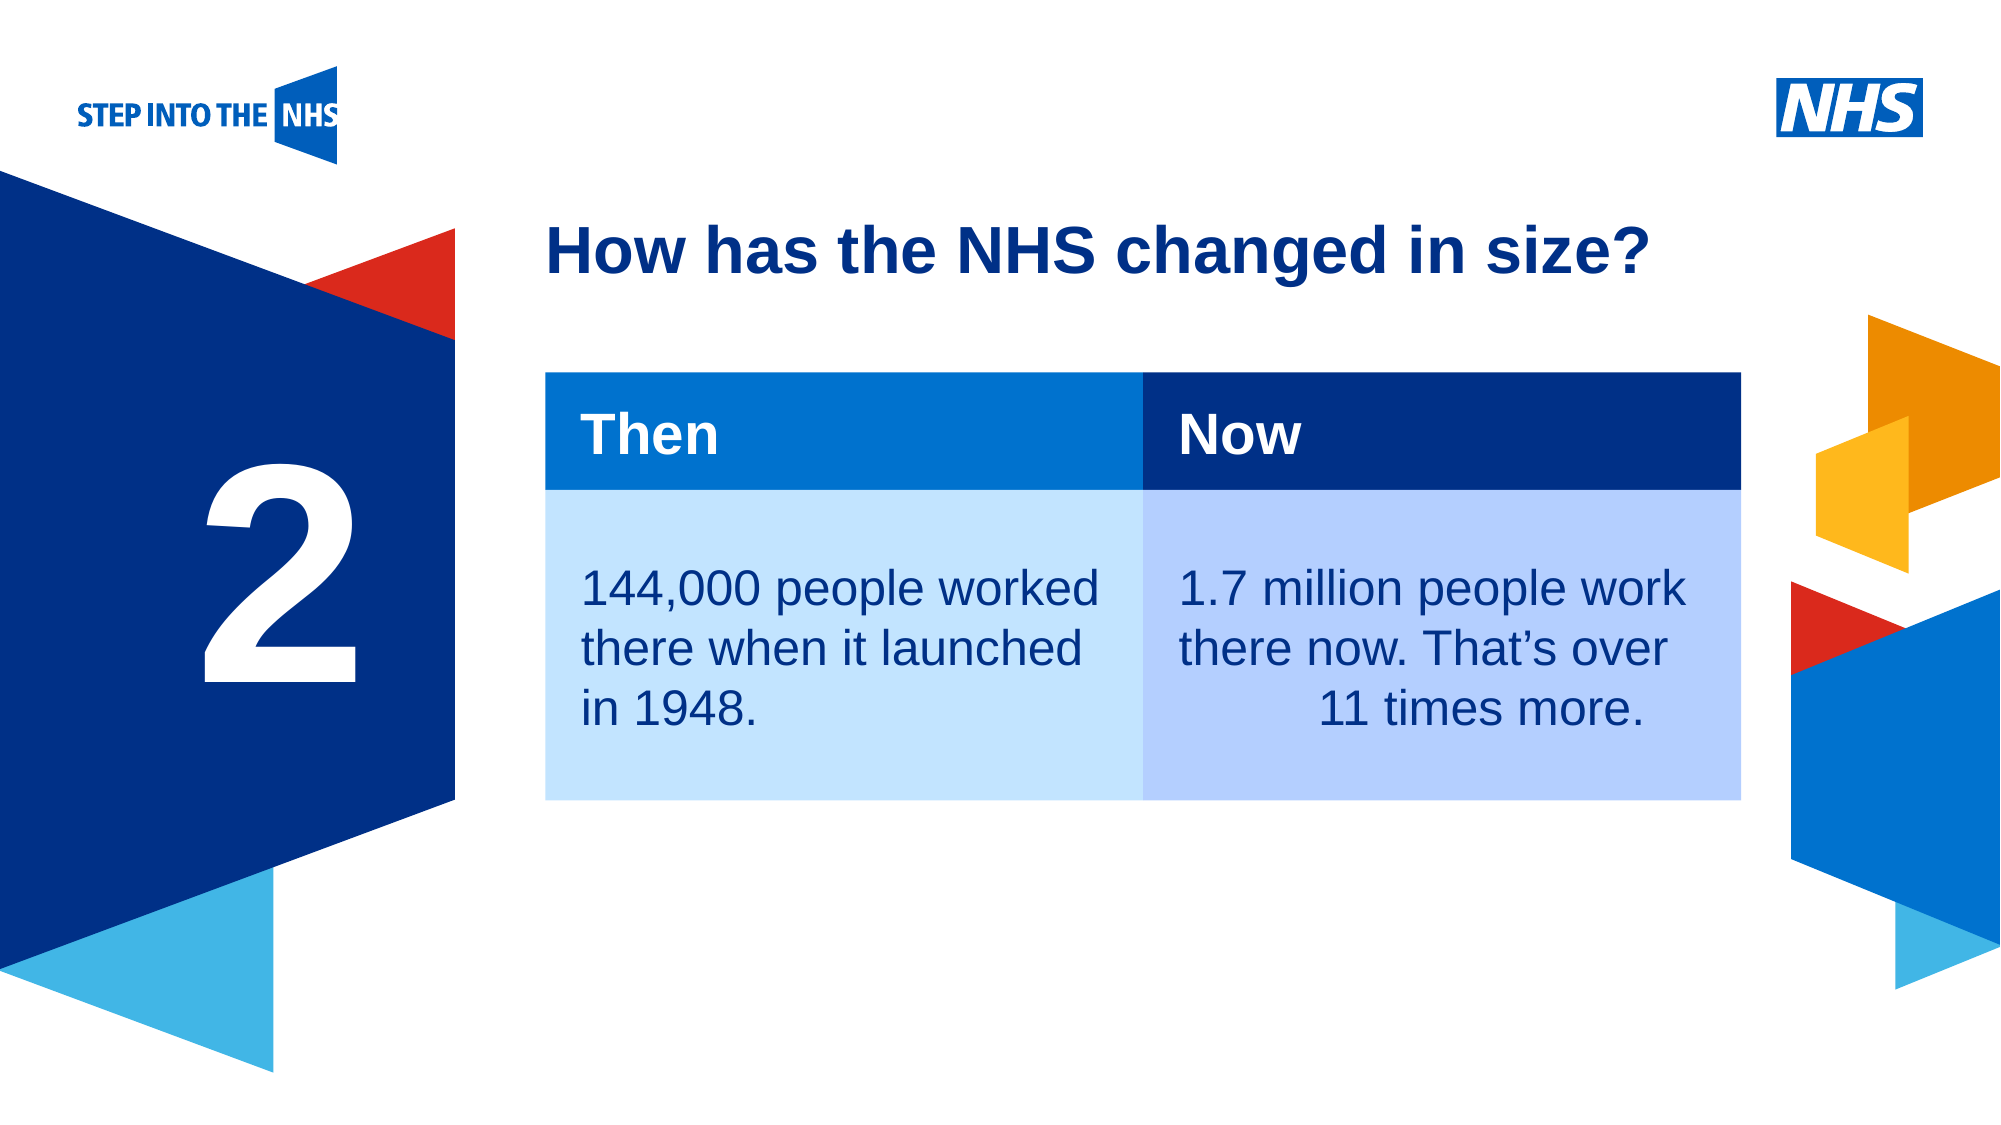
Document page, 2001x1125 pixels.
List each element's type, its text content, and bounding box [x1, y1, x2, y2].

title How has the NHS changed in size? [545, 216, 1767, 307]
text_box 1.7 million people work there now. That’s over 11 times more. [1142, 489, 1742, 801]
text_box Now [1142, 371, 1742, 489]
text_box Then [544, 371, 1142, 489]
text_box 2 [194, 412, 401, 713]
text_box 144,000 people worked there when it launched in 1948. [544, 489, 1142, 801]
